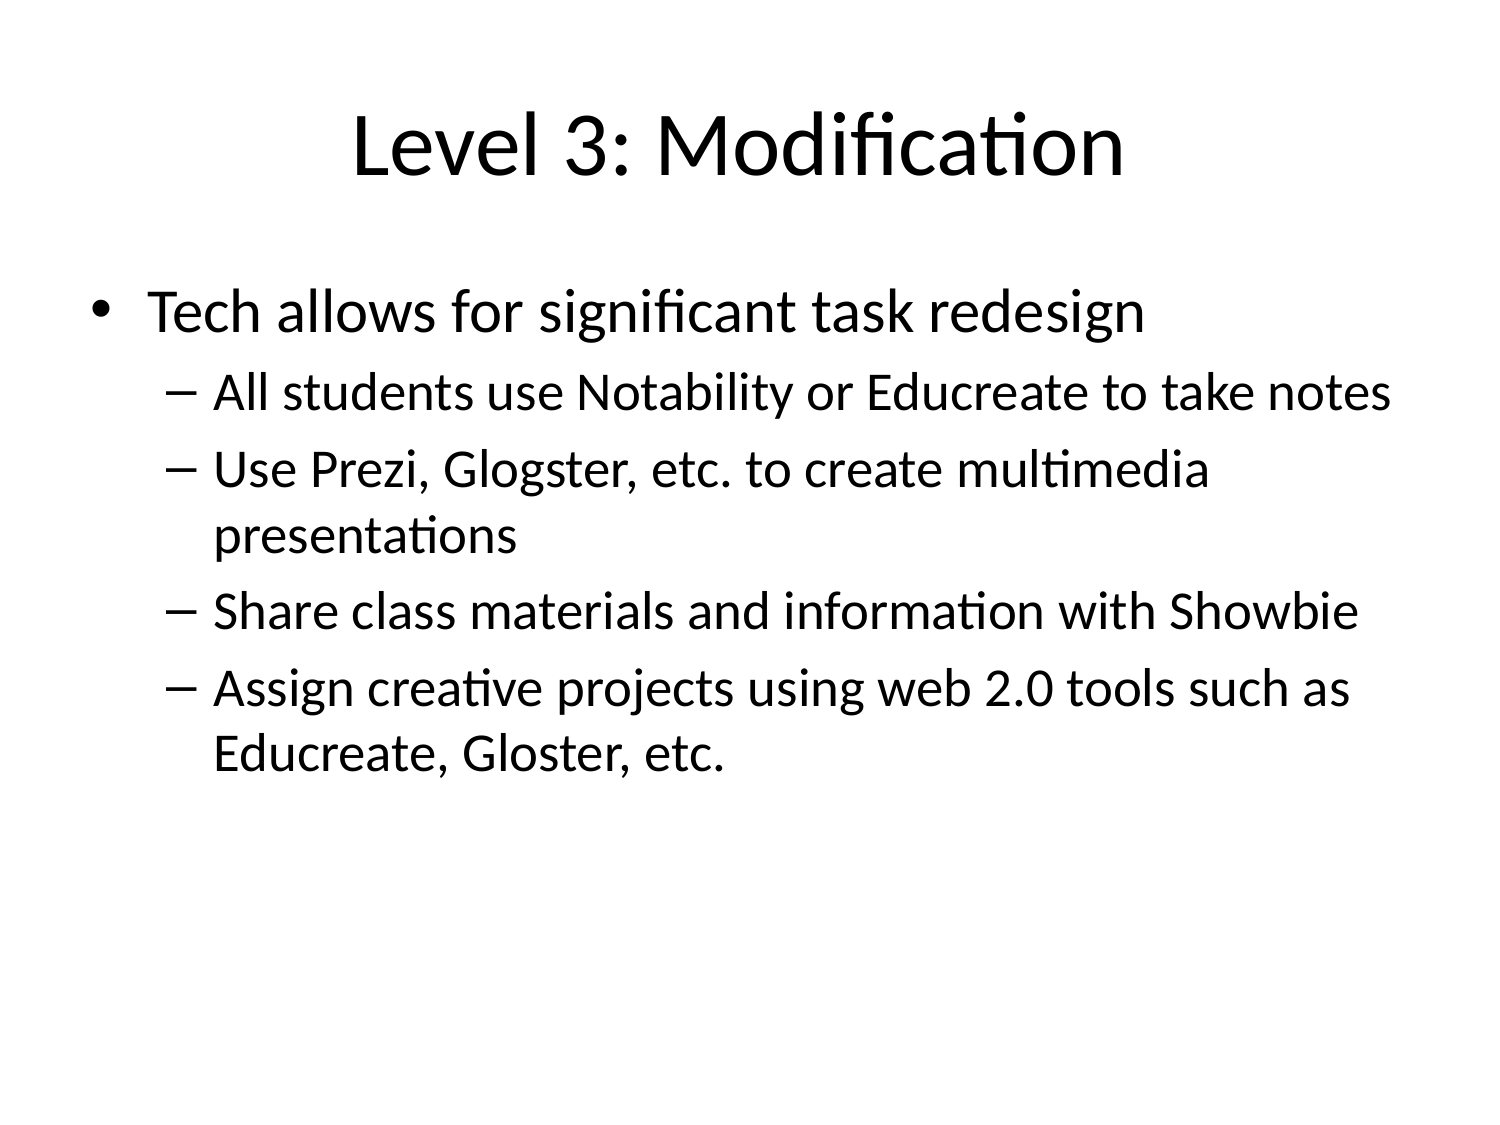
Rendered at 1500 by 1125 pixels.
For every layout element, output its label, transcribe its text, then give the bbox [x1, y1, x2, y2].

title Level 3: Modification [75, 45, 1425, 233]
list Tech allows for significant task redesign All students use Notability or Educreate to take notes Use Prezi, Glogster, etc. to create multimedia presentations Share class materials and information with Showbie Assign creative projects using web 2.0 tools such as Educreate, Gloster, etc. [75, 262, 1425, 975]
